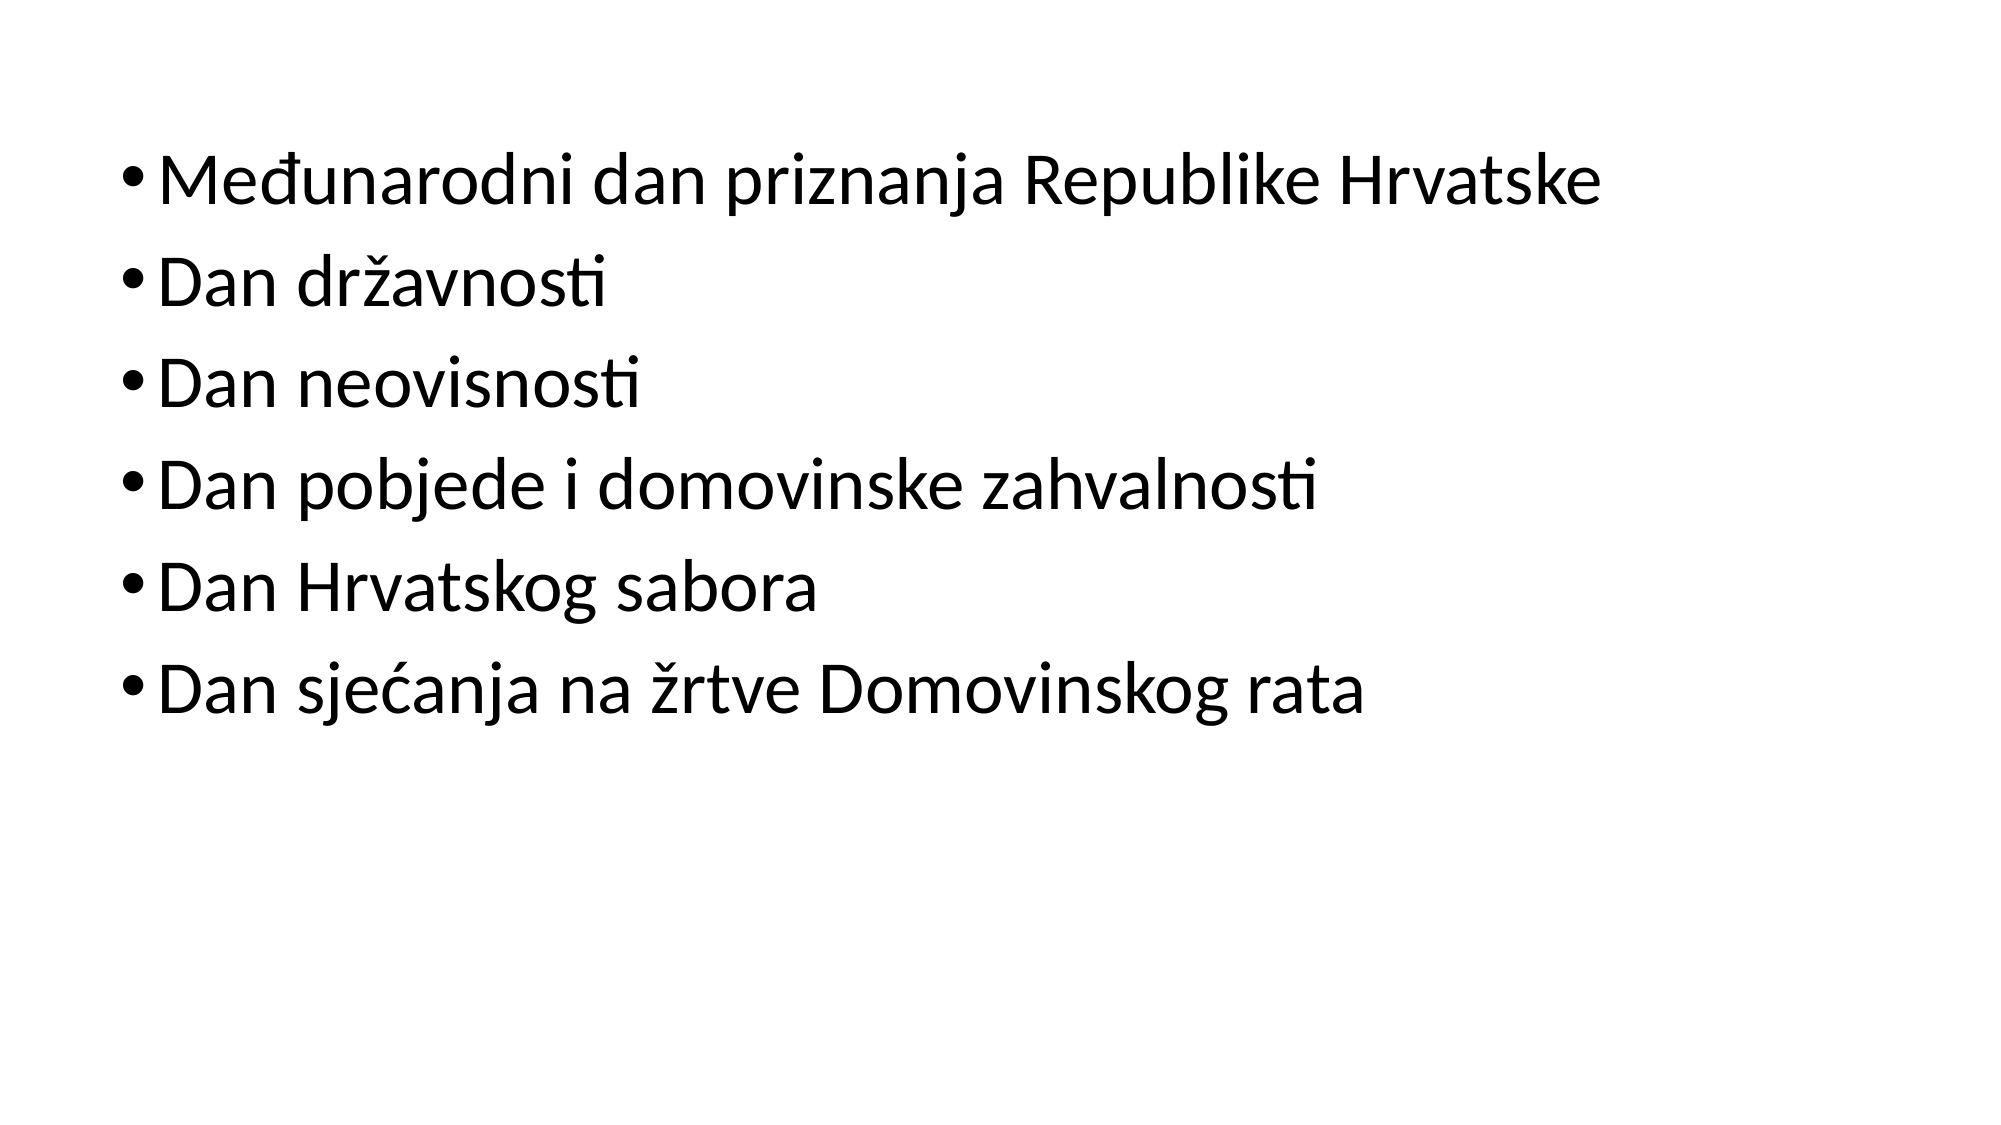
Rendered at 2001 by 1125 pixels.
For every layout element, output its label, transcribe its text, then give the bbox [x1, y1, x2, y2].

list Međunarodni dan priznanja Republike Hrvatske Dan državnosti Dan neovisnosti Dan pobjede i domovinske zahvalnosti Dan Hrvatskog sabora Dan sjećanja na žrtve Domovinskog rata [105, 131, 1831, 846]
